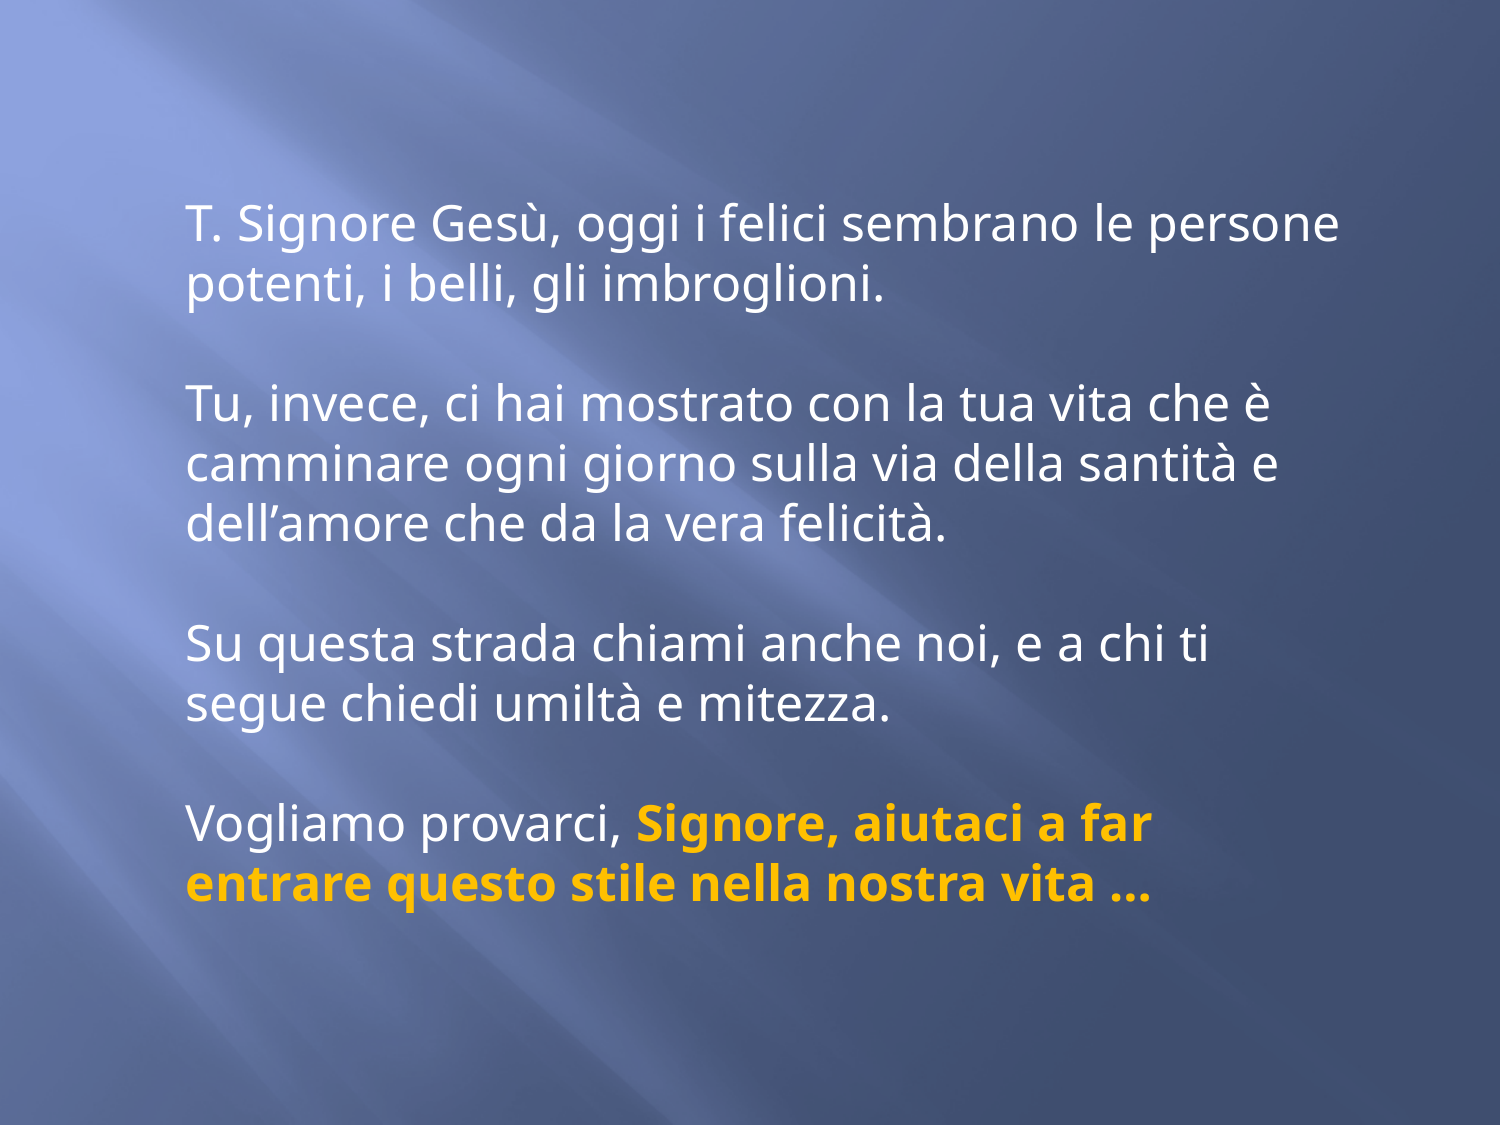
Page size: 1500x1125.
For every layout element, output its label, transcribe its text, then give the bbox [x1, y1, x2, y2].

text_box T. Signore Gesù, oggi i felici sembrano le persone potenti, i belli, gli imbroglioni. Tu, invece, ci hai mostrato con la tua vita che è camminare ogni giorno sulla via della santità e dell’amore che da la vera felicità. Su questa strada chiami anche noi, e a chi ti segue chiedi umiltà e mitezza. Vogliamo provarci, Signore, aiutaci a far entrare questo stile nella nostra vita … [171, 184, 1365, 920]
